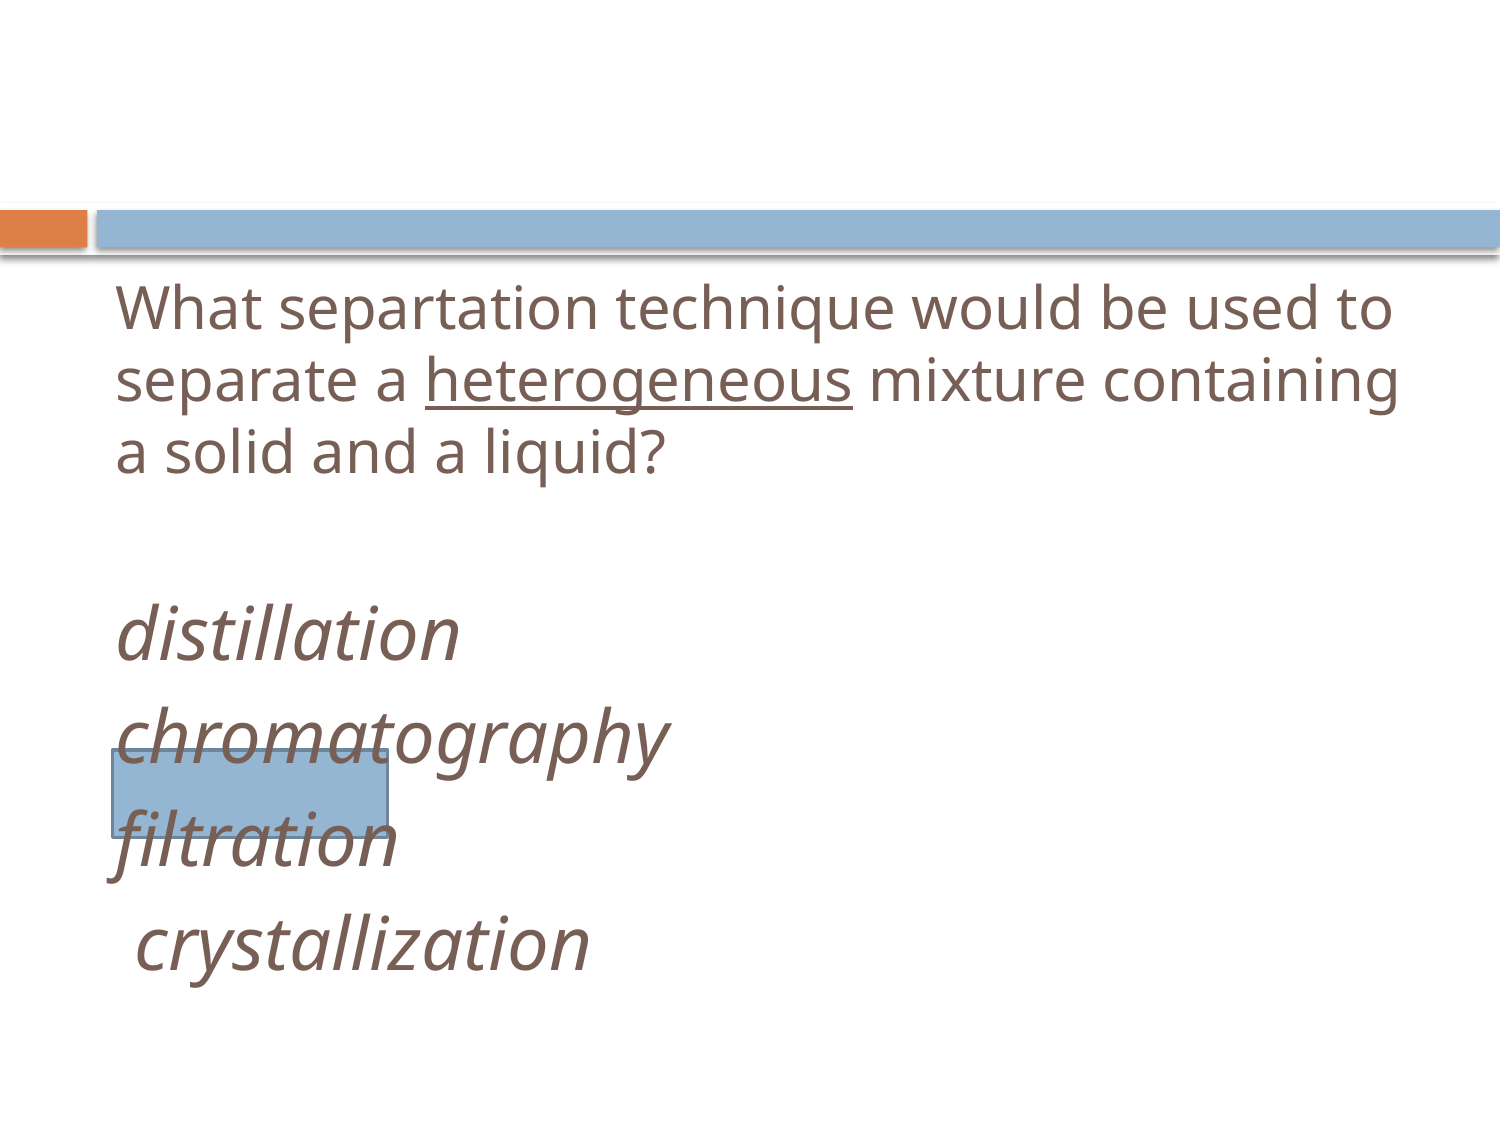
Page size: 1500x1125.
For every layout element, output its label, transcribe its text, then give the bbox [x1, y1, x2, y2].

list What separtation technique would be used to separate a heterogeneous mixture containing a solid and a liquid? distillation chromatography filtration crystallization [100, 262, 1438, 1000]
